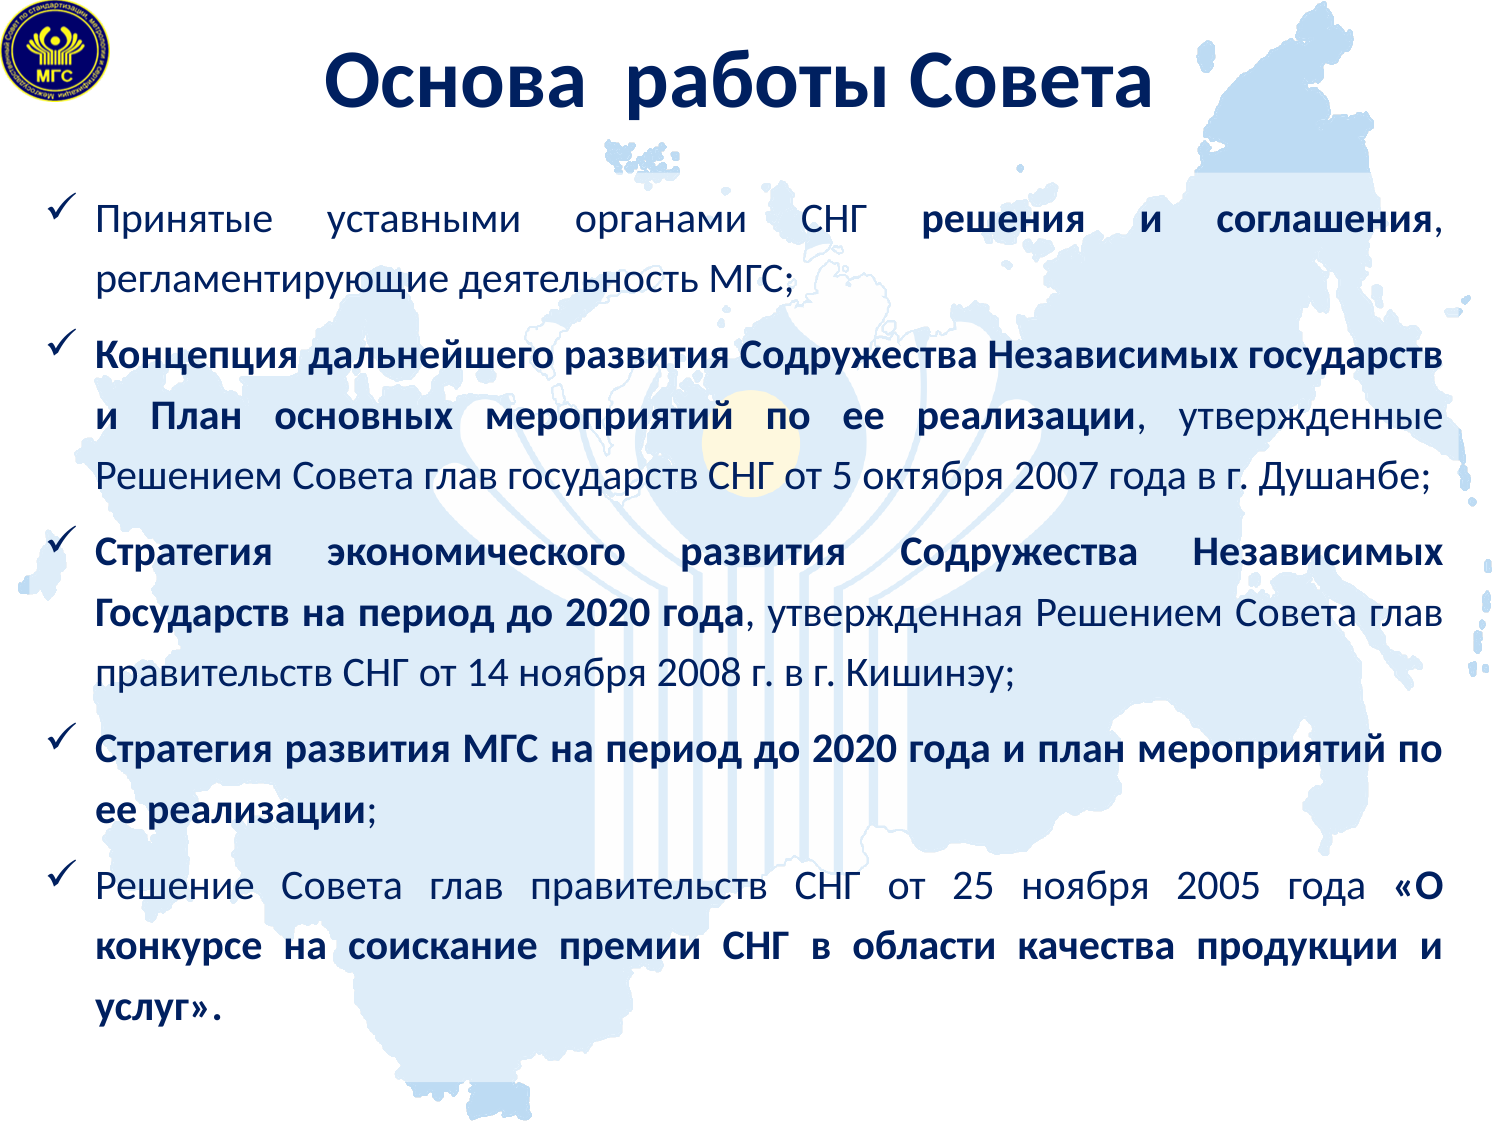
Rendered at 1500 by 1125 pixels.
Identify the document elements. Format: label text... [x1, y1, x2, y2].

list Принятые уставными органами СНГ решения и соглашения, регламентирующие деятельность МГС; Концепция дальнейшего развития Содружества Независимых государств и План основных мероприятий по ее реализации, утвержденные Решением Совета глав государств СНГ от 5 октября 2007 года в г. Душанбе; Стратегия экономического развития Содружества Независимых Государств на период до 2020 года, утвержденная Решением Совета глав правительств СНГ от 14 ноября 2008 г. в г. Кишинэу; Стратегия развития МГС на период до 2020 года и план мероприятий по ее реализации; Решение Совета глав правительств СНГ от 25 ноября 2005 года «О конкурсе на соискание премии СНГ в области качества продукции и услуг». [29, 172, 1459, 1083]
title Основа работы Совета [64, 0, 1415, 149]
picture [0, 0, 111, 102]
